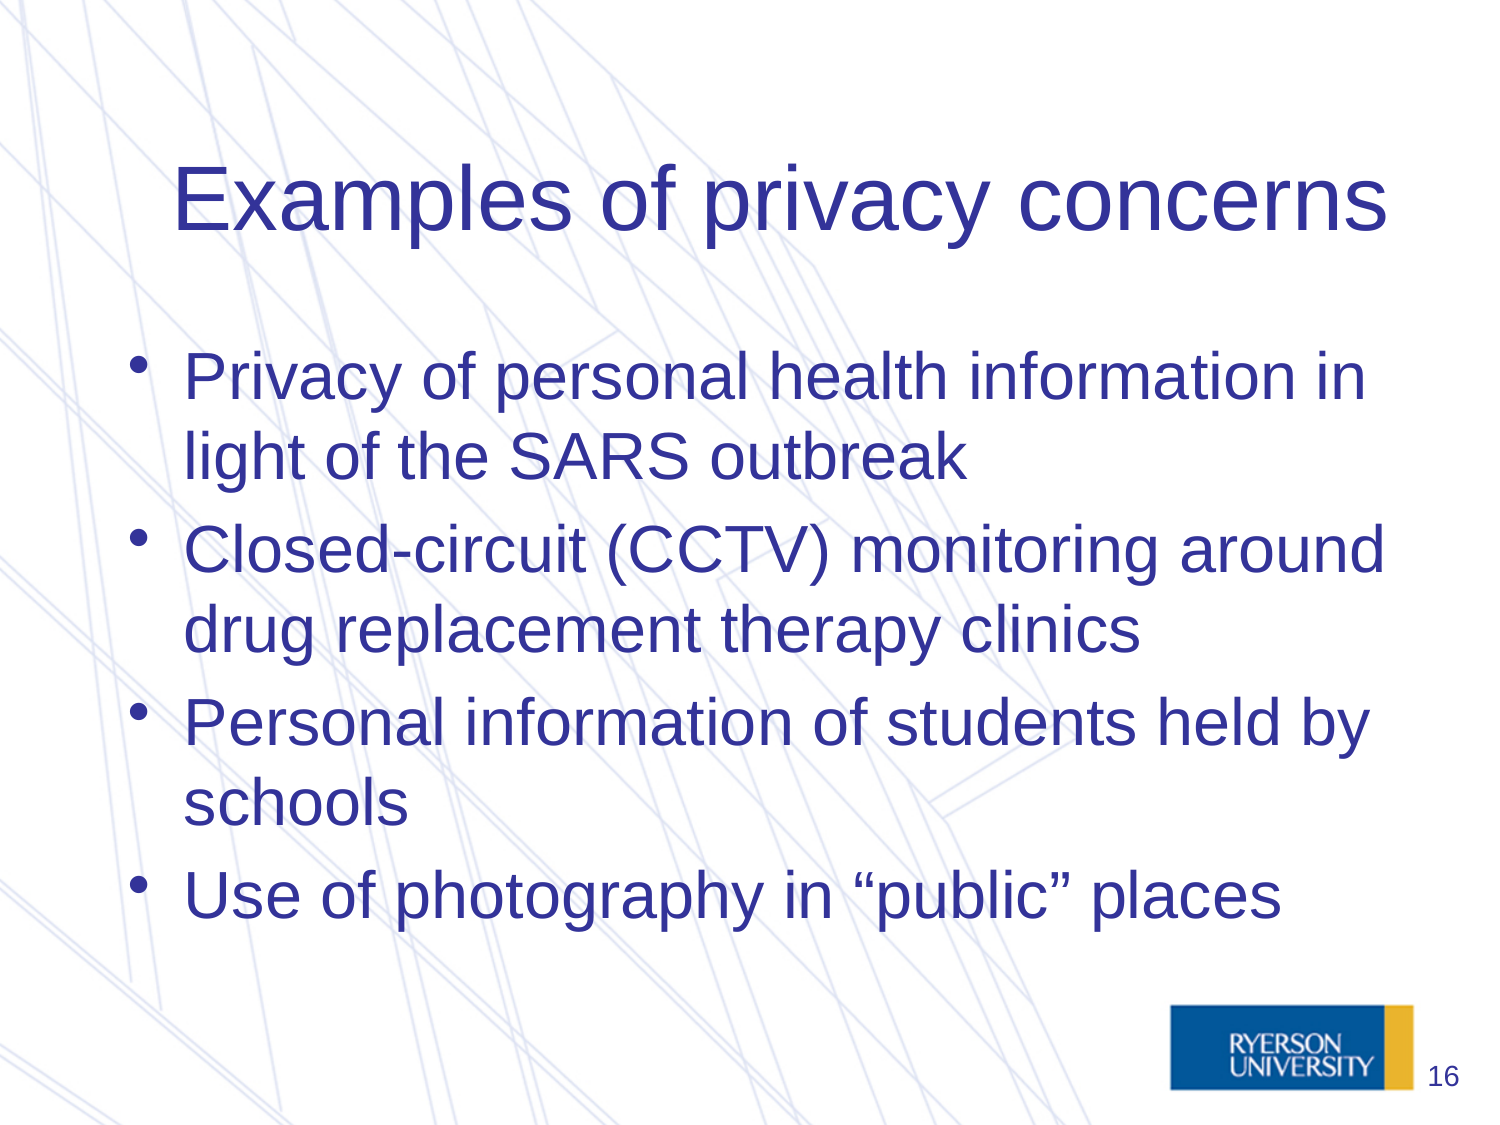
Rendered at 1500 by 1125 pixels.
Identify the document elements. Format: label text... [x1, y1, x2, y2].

list Privacy of personal health information in light of the SARS outbreak Closed-circuit (CCTV) monitoring around drug replacement therapy clinics Personal information of students held by schools Use of photography in “public” places [112, 324, 1451, 1001]
title Examples of privacy concerns [112, 99, 1451, 288]
slide_number 16 [1399, 1049, 1476, 1113]
picture [0, 0, 1500, 1125]
